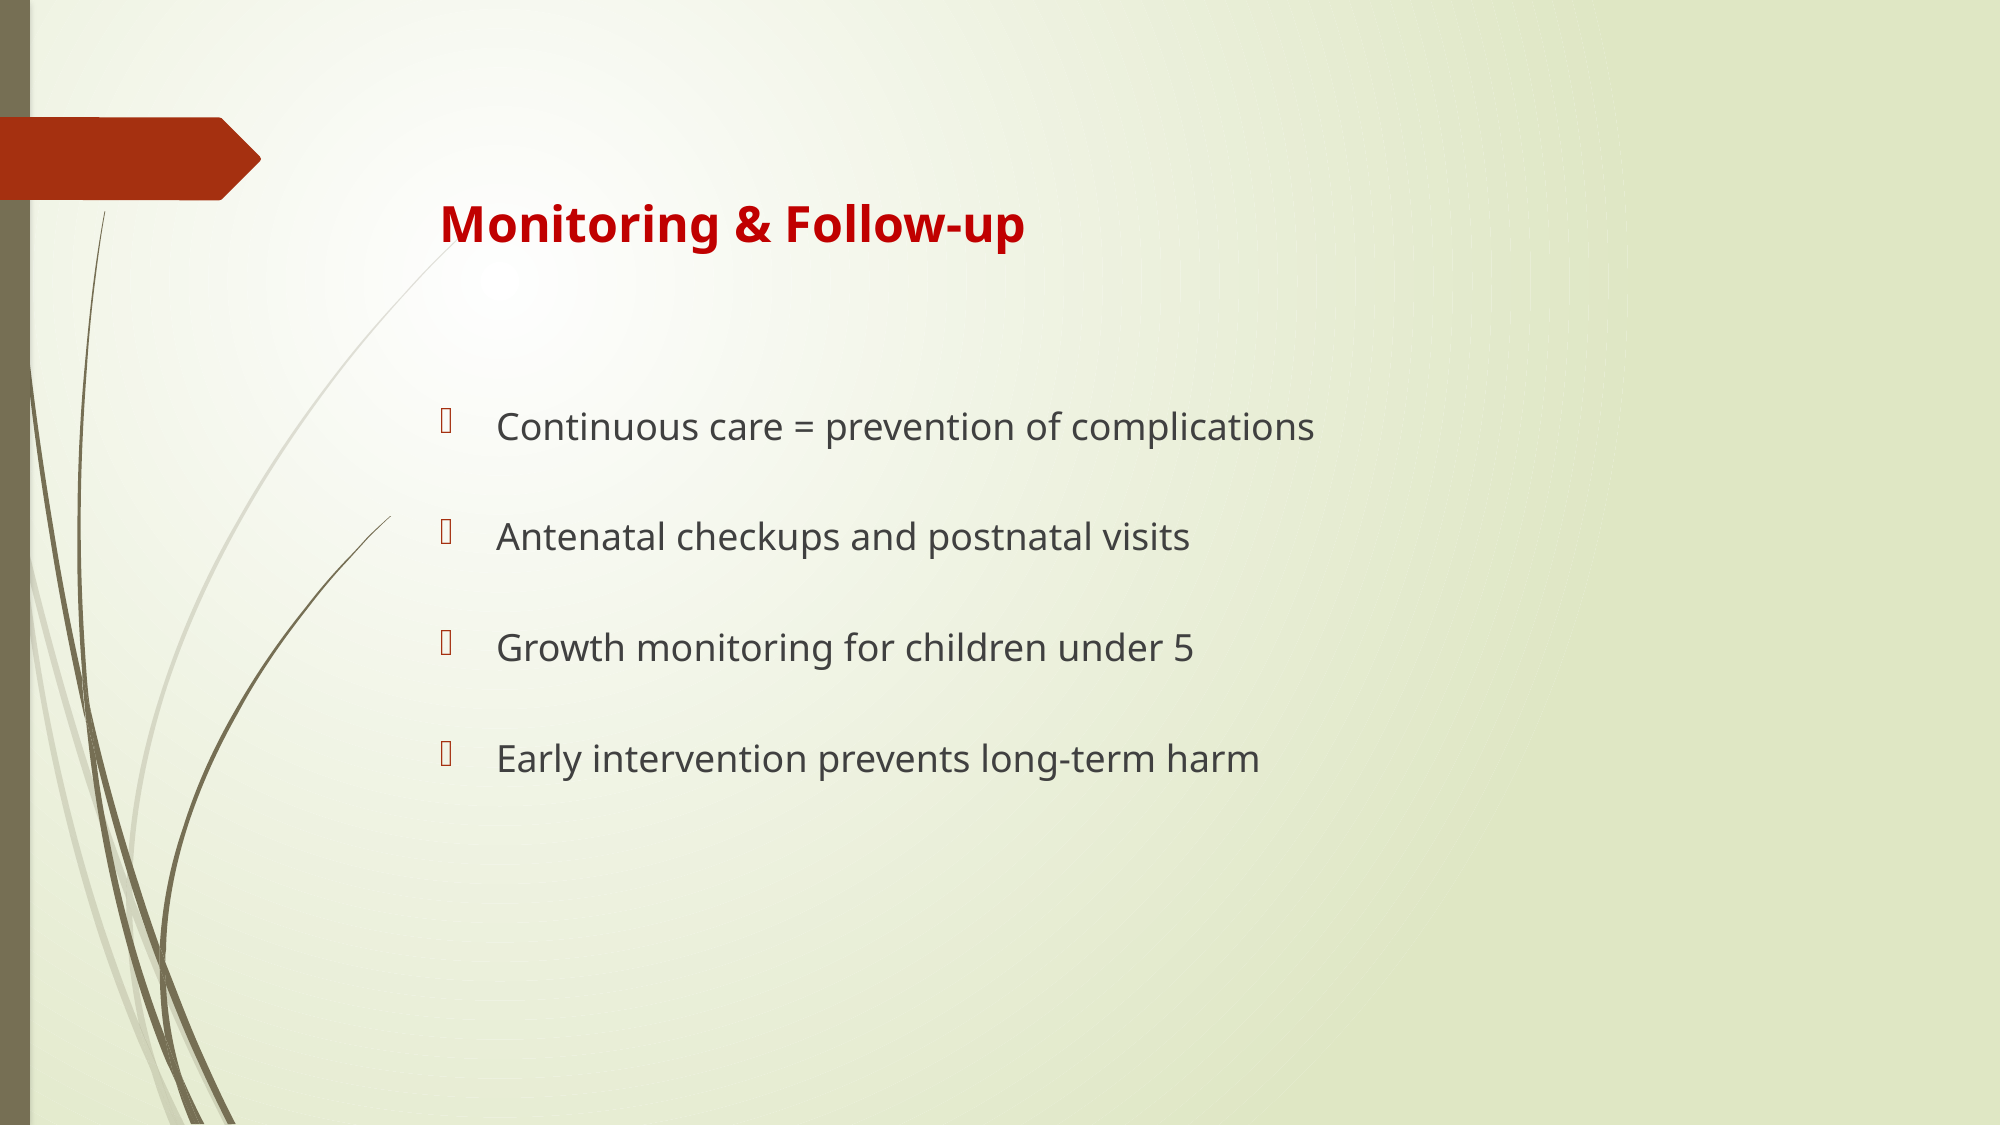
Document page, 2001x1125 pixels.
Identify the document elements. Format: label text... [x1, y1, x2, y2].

title Monitoring & Follow-up [424, 185, 1887, 350]
list Continuous care = prevention of complications Antenatal checkups and postnatal visits Growth monitoring for children under 5 Early intervention prevents long-term harm [424, 350, 1888, 970]
